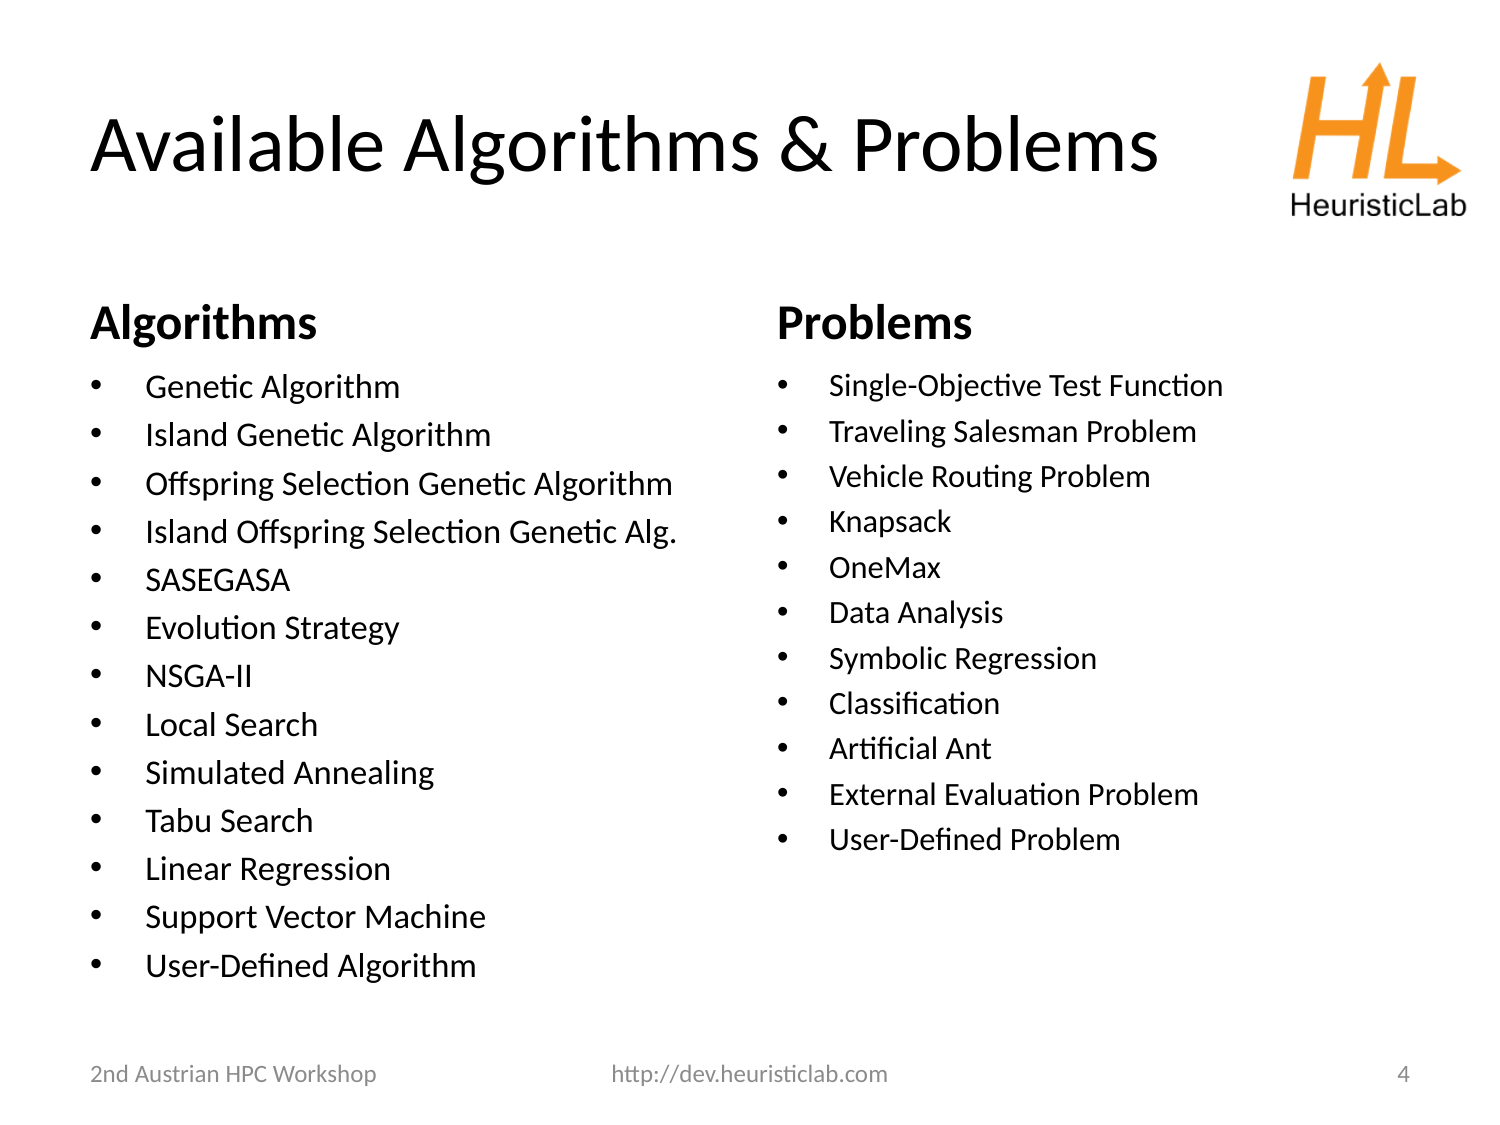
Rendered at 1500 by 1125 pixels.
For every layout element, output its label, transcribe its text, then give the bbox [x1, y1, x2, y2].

slide_number 2nd Austrian HPC Workshop [75, 1042, 425, 1103]
list Single-Objective Test Function Traveling Salesman Problem Vehicle Routing Problem Knapsack OneMax Data Analysis Symbolic Regression Classification Artificial Ant External Evaluation Problem User-Defined Problem [761, 356, 1425, 870]
title Available Algorithms & Problems [75, 45, 1282, 233]
footer http://dev.heuristiclab.com [512, 1042, 988, 1103]
picture [1281, 27, 1474, 244]
list Algorithms [75, 251, 738, 356]
list Problems [761, 251, 1425, 356]
slide_number 4 [1074, 1042, 1425, 1103]
list Genetic Algorithm Island Genetic Algorithm Offspring Selection Genetic Algorithm Island Offspring Selection Genetic Alg. SASEGASA Evolution Strategy NSGA-II Local Search Simulated Annealing Tabu Search Linear Regression Support Vector Machine User-Defined Algorithm [75, 356, 738, 1005]
